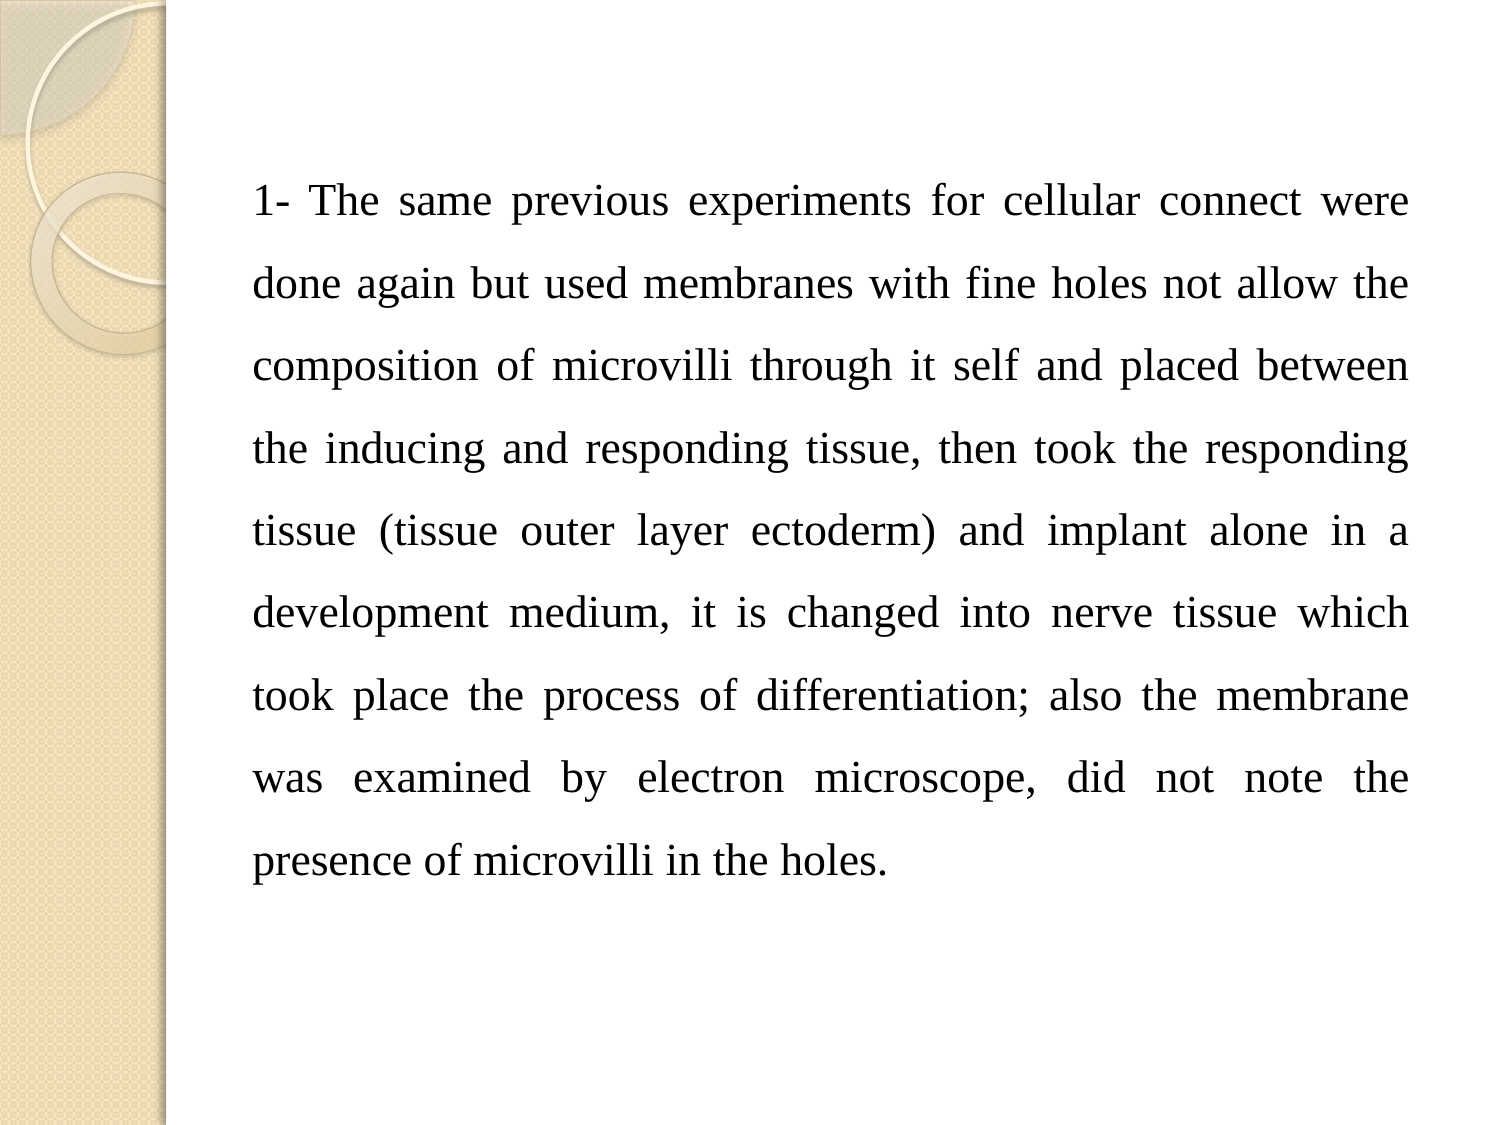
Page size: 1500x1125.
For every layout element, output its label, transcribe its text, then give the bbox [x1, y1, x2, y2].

text_box 1- The same previous experiments for cellular connect were done again but used membranes with fine holes not allow the composition of microvilli through it self and placed between the inducing and responding tissue, then took the responding tissue (tissue outer layer ectoderm) and implant alone in a development medium, it is changed into nerve tissue which took place the process of differentiation; also the membrane was examined by electron microscope, did not note the presence of microvilli in the holes. [237, 135, 1425, 892]
